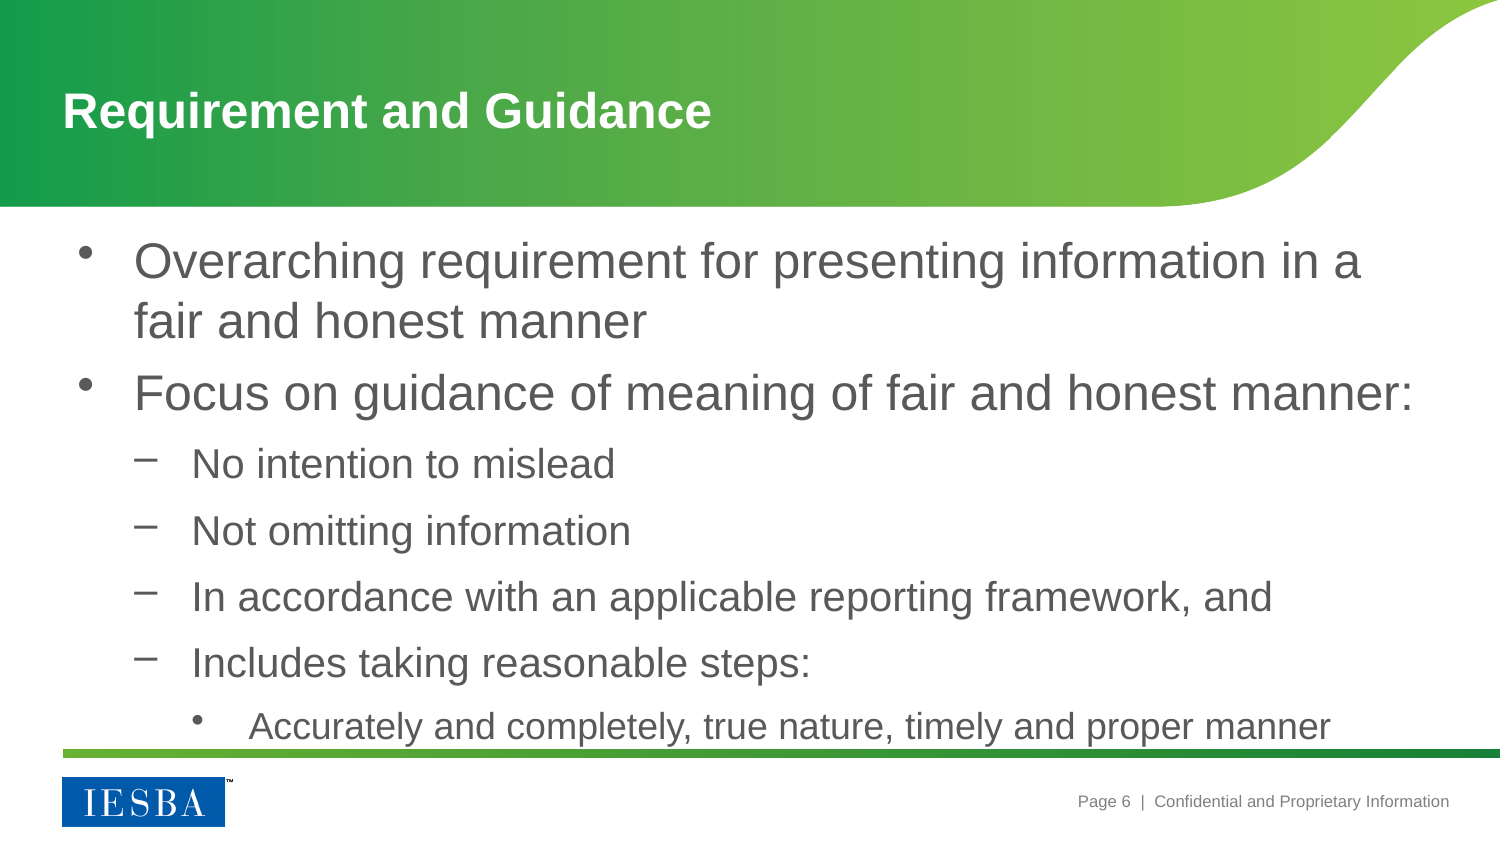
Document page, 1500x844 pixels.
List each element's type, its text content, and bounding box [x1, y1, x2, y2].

list Overarching requirement for presenting information in a fair and honest manner Focus on guidance of meaning of fair and honest manner: No intention to mislead Not omitting information In accordance with an applicable reporting framework, and Includes taking reasonable steps: Accurately and completely, true nature, timely and proper manner [62, 220, 1450, 724]
picture [62, 777, 233, 827]
title Requirement and Guidance [62, 75, 1300, 142]
picture [0, 0, 1500, 207]
